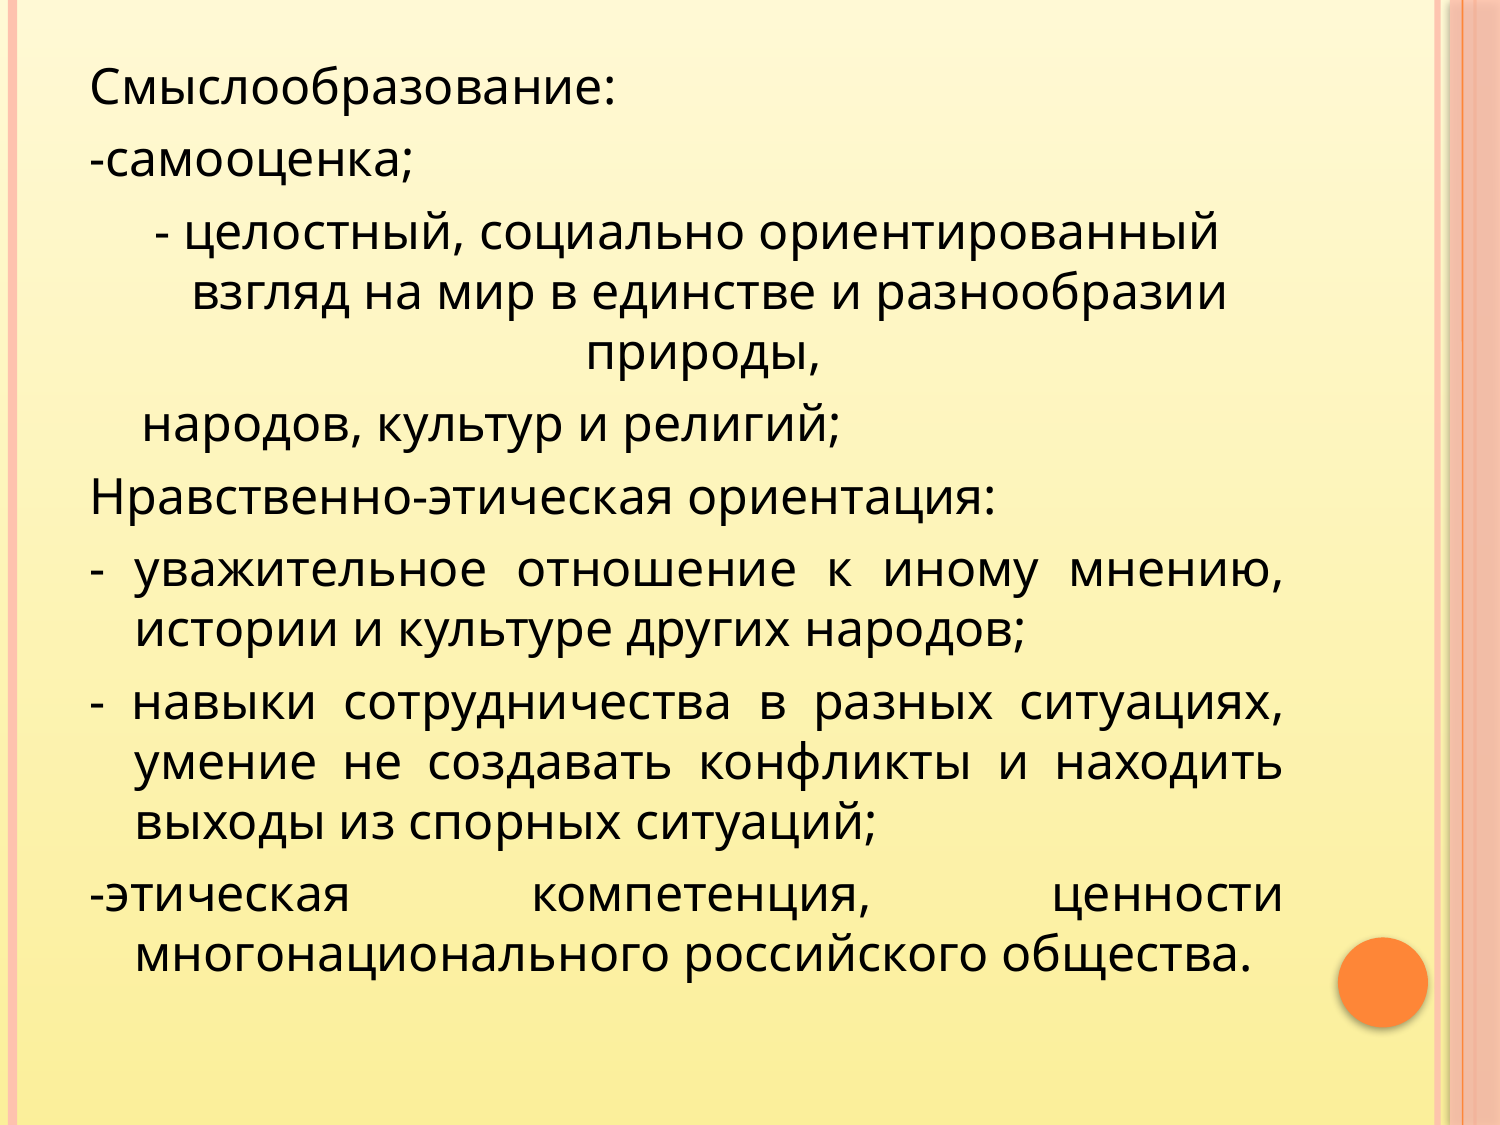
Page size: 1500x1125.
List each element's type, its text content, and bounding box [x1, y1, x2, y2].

list Смыслообразование: -самооценка; - целостный, социально ориентированный взгляд на мир в единстве и разнообразии природы, народов, культур и религий; Нравственно-этическая ориентация: - уважительное отношение к иному мнению, истории и культуре других народов; - навыки сотрудничества в разных ситуациях, умение не создавать конфликты и находить выходы из спорных ситуаций; -этическая компетенция, ценности многонационального российского общества. [75, 46, 1300, 1062]
